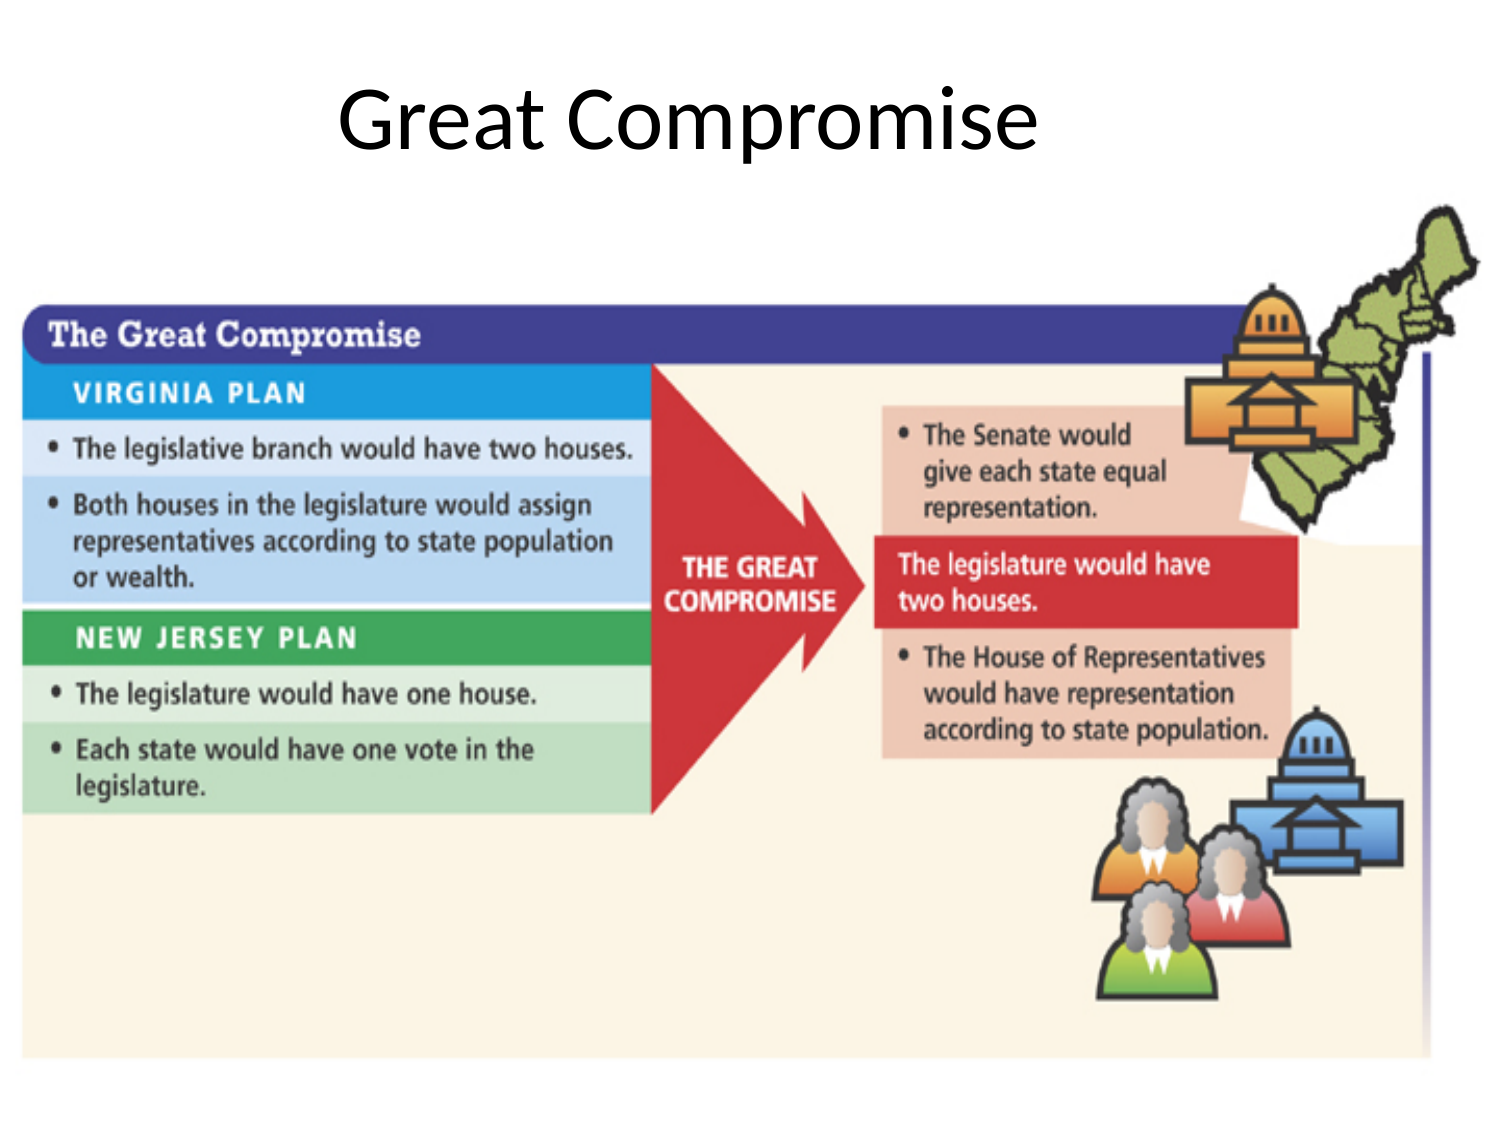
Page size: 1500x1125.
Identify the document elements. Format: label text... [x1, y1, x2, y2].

title Great Compromise [32, 37, 1347, 172]
picture [0, 173, 1500, 1088]
